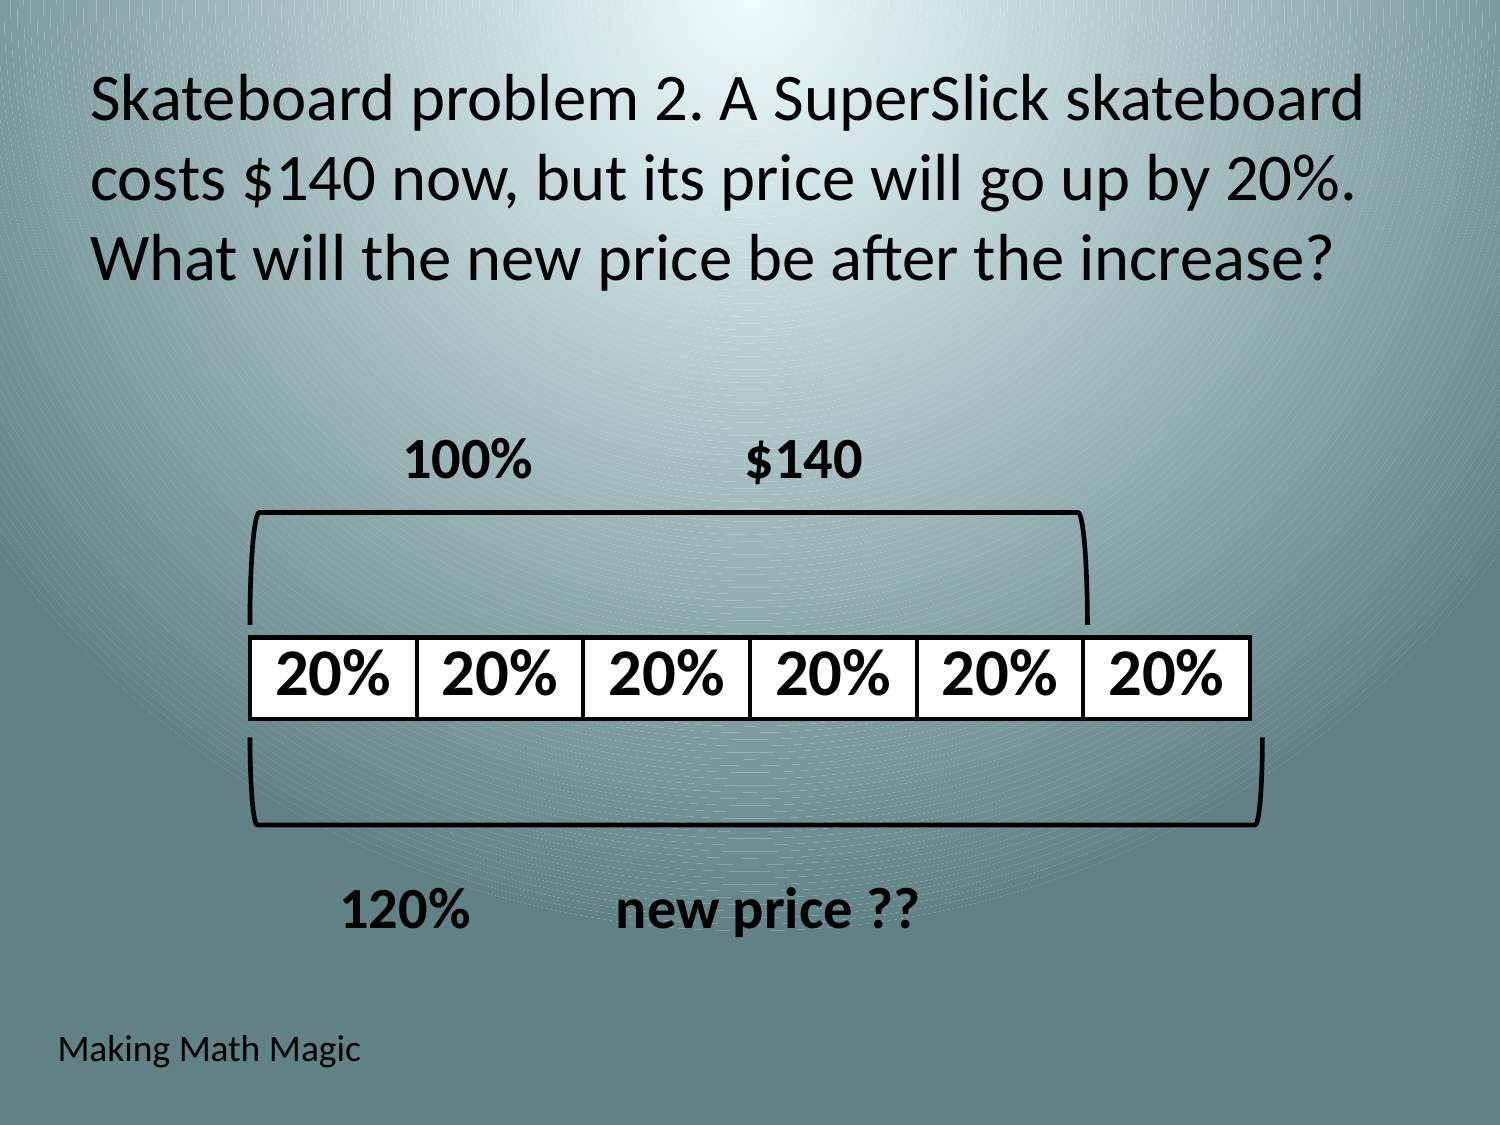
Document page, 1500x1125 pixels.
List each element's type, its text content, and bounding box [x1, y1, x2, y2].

title Skateboard problem 2. A SuperSlick skateboard costs $140 now, but its price will go up by 20%. What will the new price be after the increase? [74, 124, 1426, 313]
table_header 20% [252, 640, 415, 717]
text_box Making Math Magic [42, 1016, 531, 1077]
text_box [249, 737, 1264, 826]
table_header 20% [919, 640, 1081, 717]
text_box 100% $140 [387, 412, 1100, 498]
table_header 20% [752, 640, 915, 717]
text_box 120% new price ?? [324, 862, 1300, 948]
table_header 20% [419, 640, 581, 717]
table_header 20% [585, 640, 748, 717]
table_header 20% [1085, 640, 1248, 717]
text_box [249, 511, 1089, 625]
